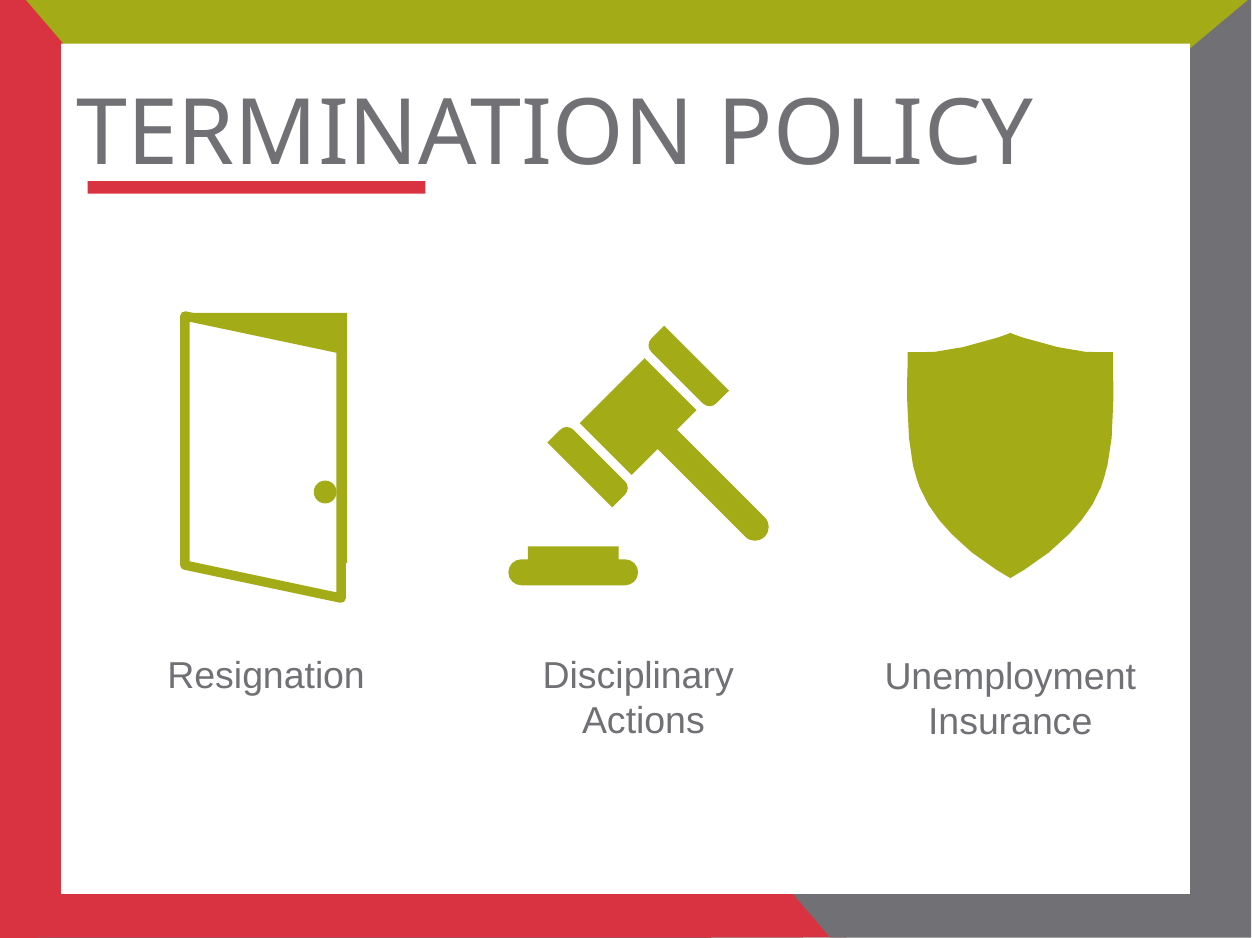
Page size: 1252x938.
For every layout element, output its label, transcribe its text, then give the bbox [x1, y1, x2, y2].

text_box [907, 332, 1114, 579]
text_box Disciplinary Actions [431, 644, 804, 749]
title TERMINATION POLICY [61, 50, 1177, 207]
text_box Unemployment Insurance [804, 644, 1217, 750]
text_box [482, 299, 795, 612]
text_box Resignation [59, 643, 473, 704]
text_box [184, 312, 348, 599]
